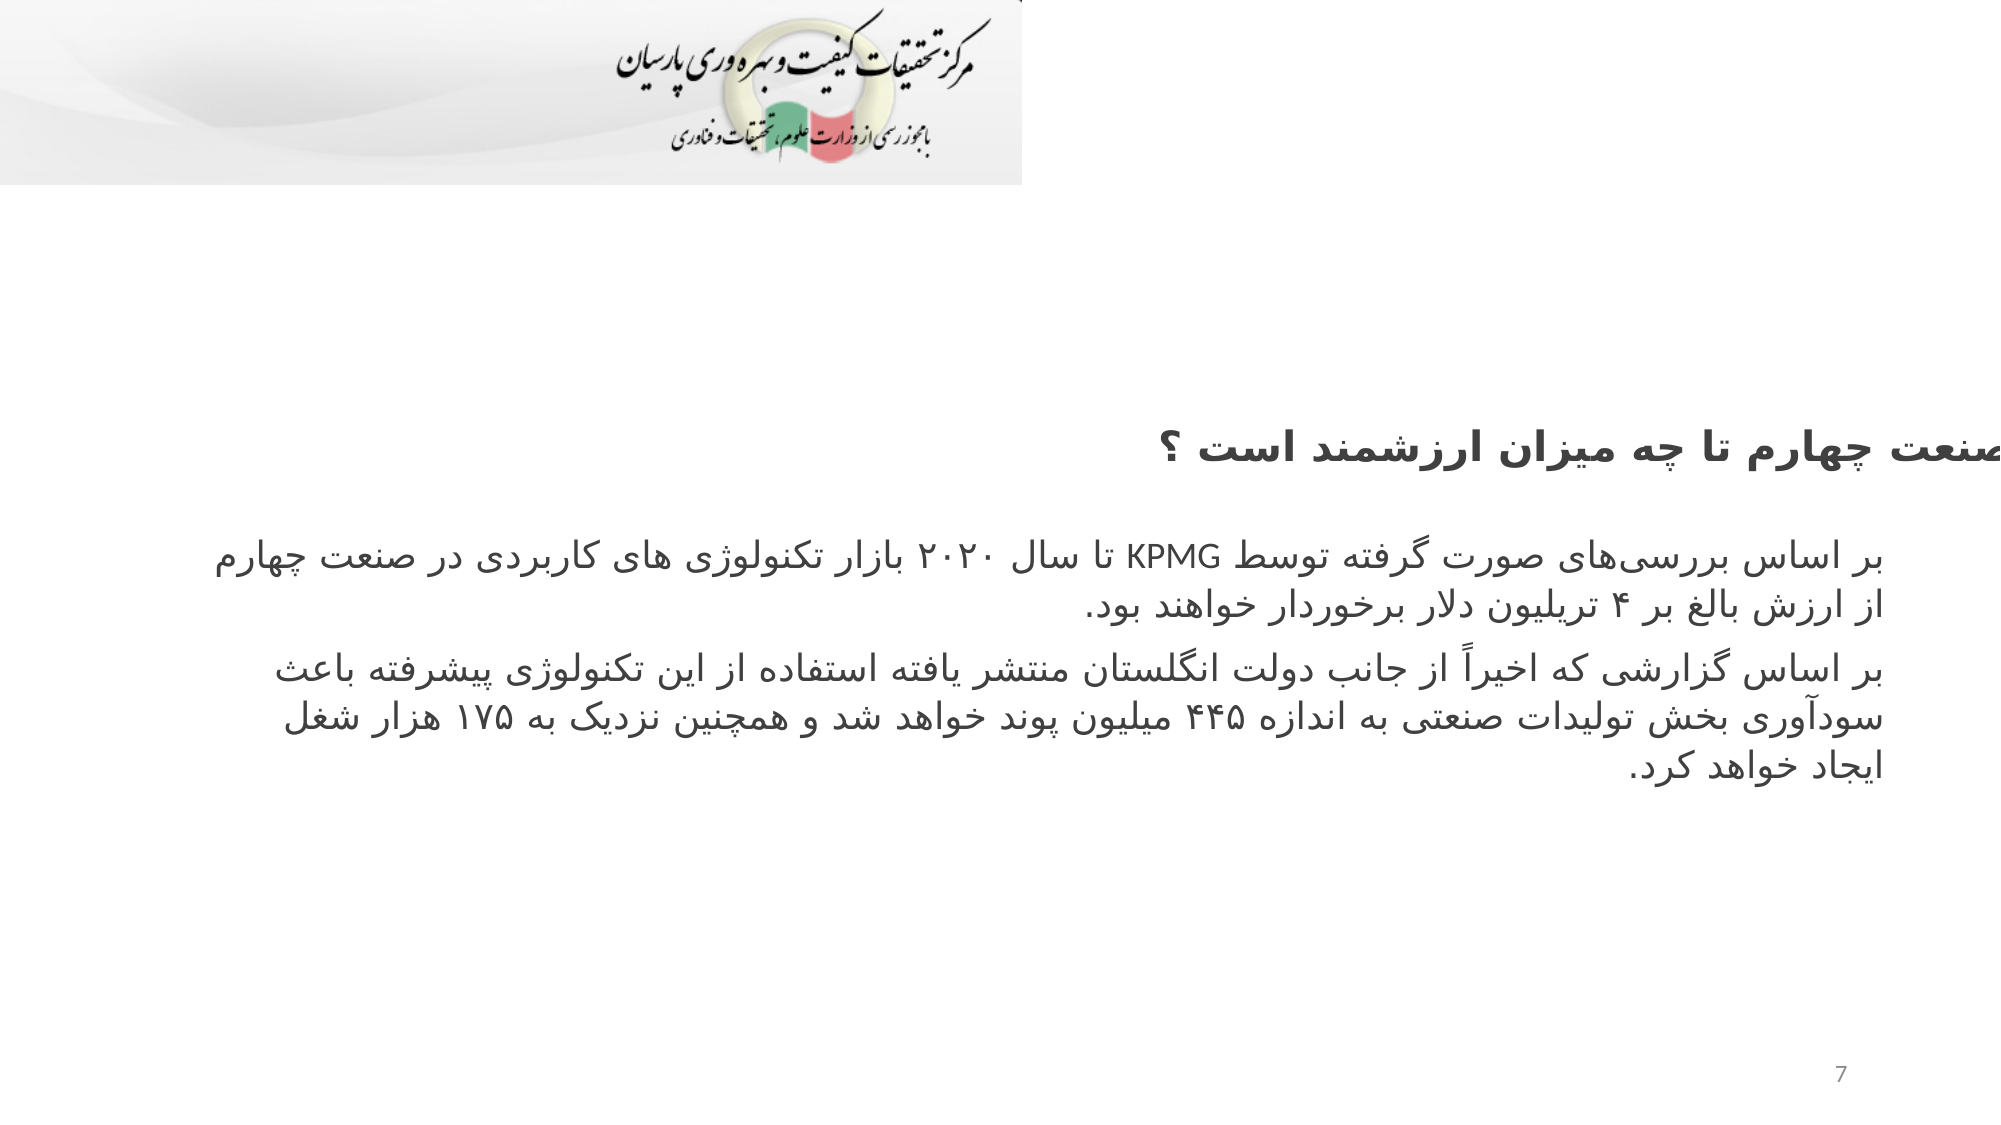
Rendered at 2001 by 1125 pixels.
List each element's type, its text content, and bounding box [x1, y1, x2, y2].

slide_number 7 [1412, 1042, 1863, 1103]
text_box صنعت چهارم تا چه میزان ارزشمند است ؟ [1143, 408, 2000, 477]
picture [0, 0, 1022, 185]
text_box بر اساس بررسی‌های صورت گرفته توسط KPMG تا سال ۲۰۲۰ بازار تکنولوژی های کاربردی در صنعت چهارم از ارزش بالغ بر ۴ تریلیون دلار برخوردار خواهند بود. بر اساس گزارشی که اخیراً از جانب دولت انگلستان منتشر یافته استفاده از این تکنولوژی پیشرفته باعث سودآوری بخش تولیدات صنعتی به اندازه ۴۴۵ میلیون پوند خواهد شد و همچنین نزدیک به ۱۷۵ هزار شغل ایجاد خواهد کرد. [190, 520, 1900, 793]
